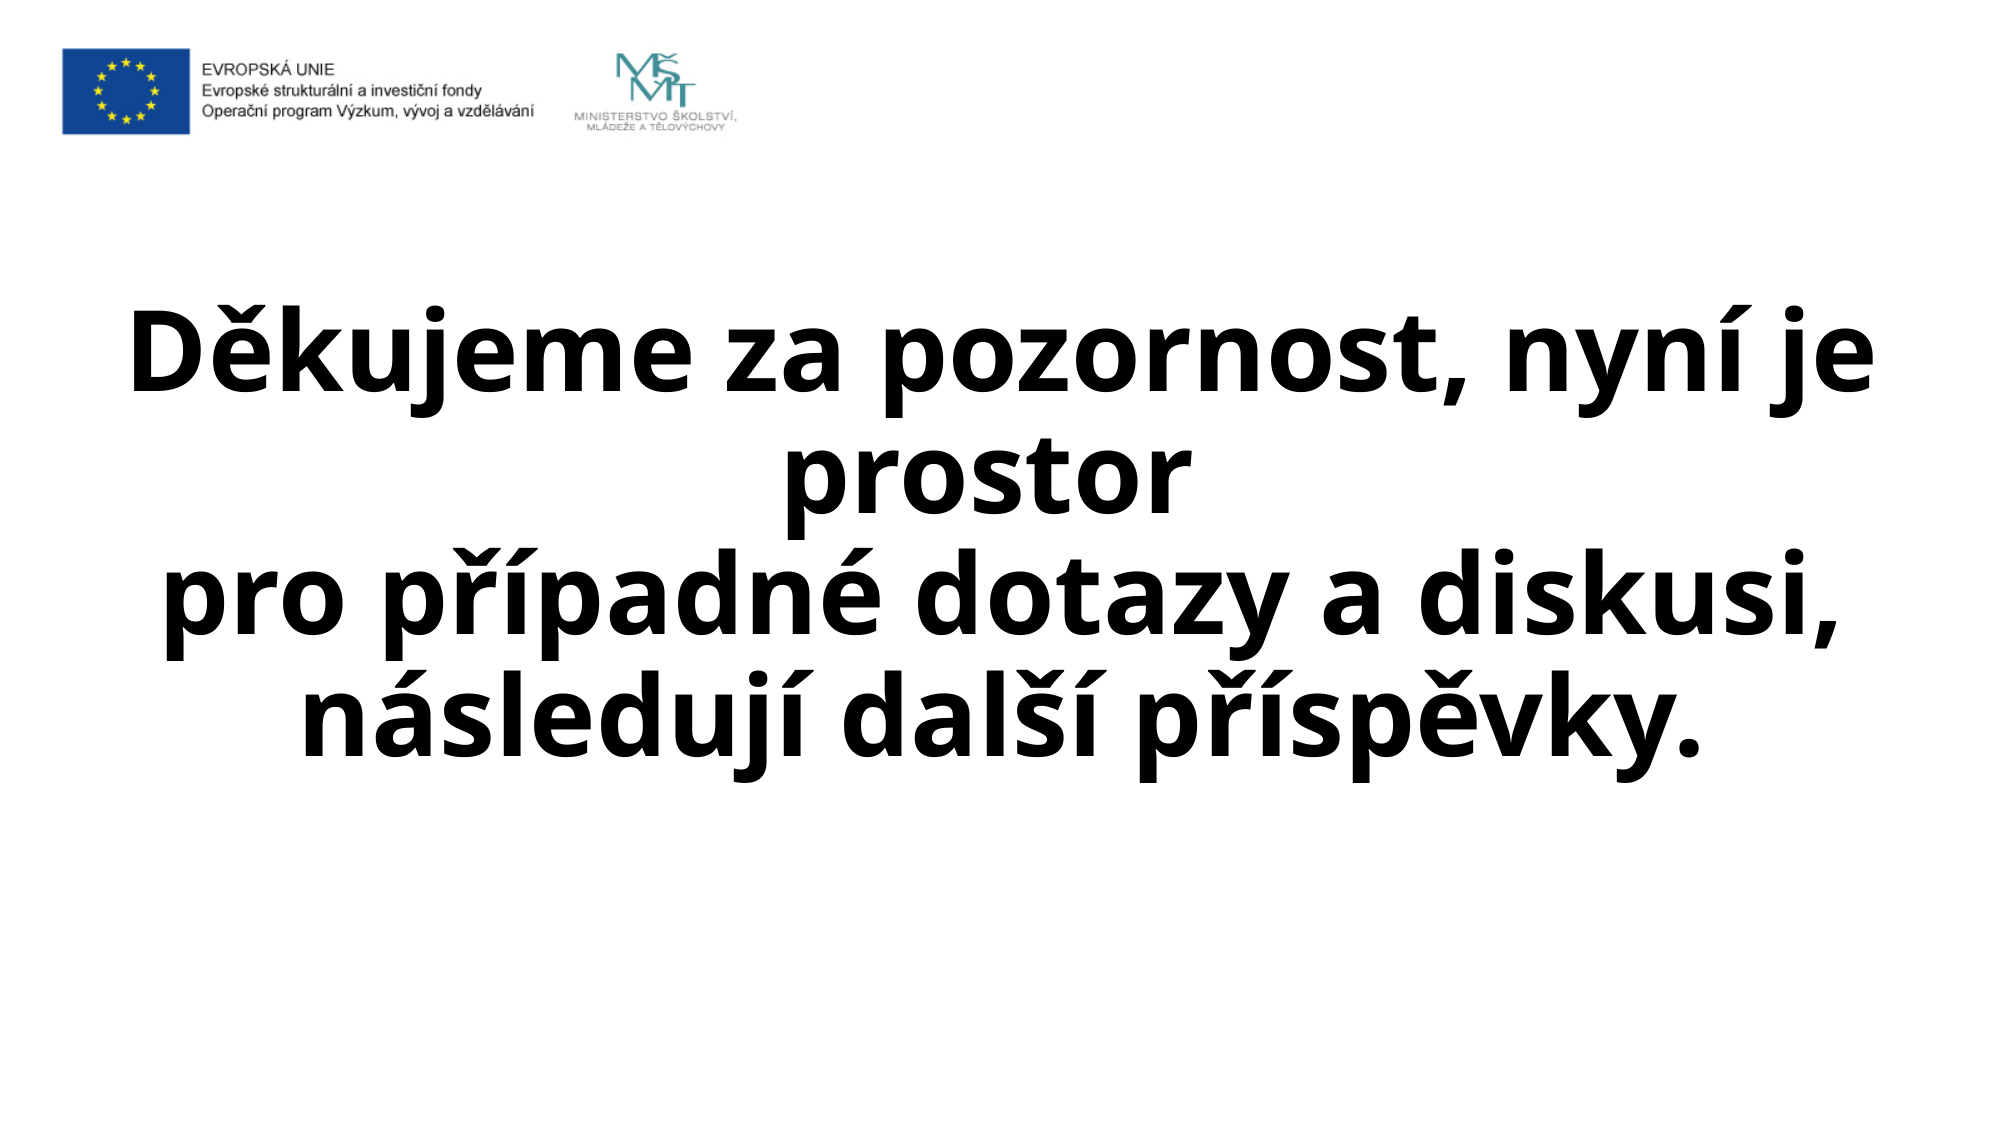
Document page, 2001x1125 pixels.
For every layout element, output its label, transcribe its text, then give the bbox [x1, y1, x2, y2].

title Děkujeme za pozornost, nyní je prostor pro případné dotazy a diskusi, následují další příspěvky. [79, 165, 1925, 1090]
picture [17, 7, 774, 177]
